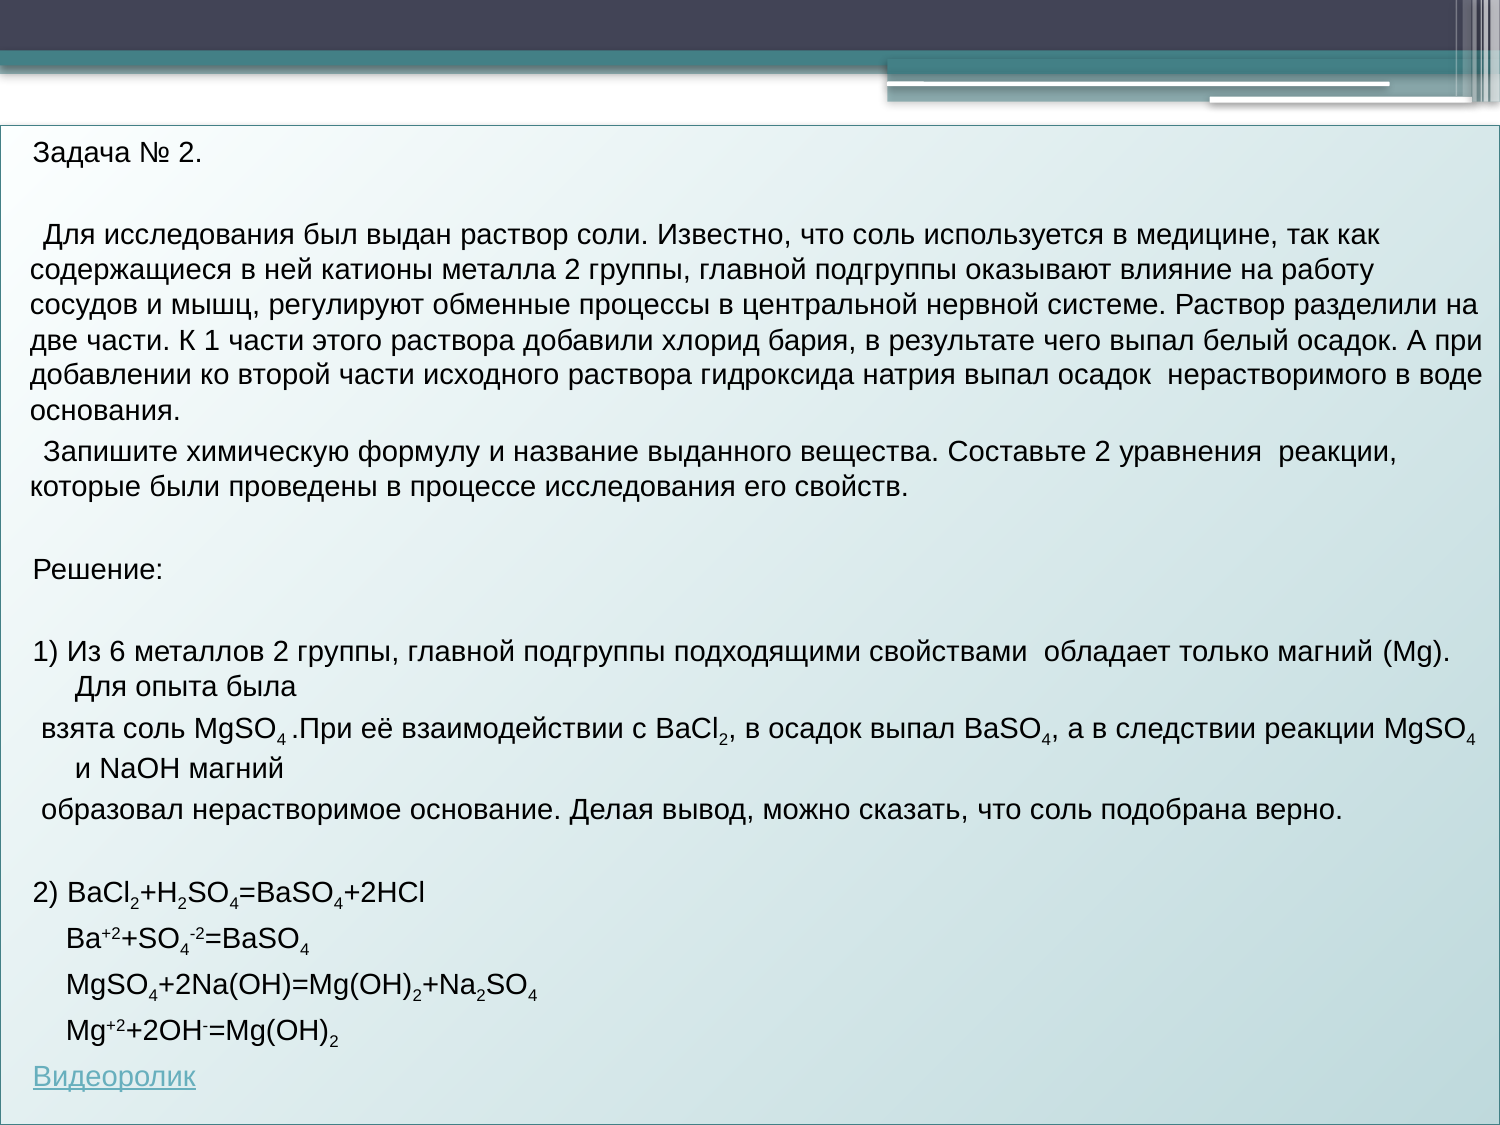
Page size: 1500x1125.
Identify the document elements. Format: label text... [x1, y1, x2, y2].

list Задача № 2. Для исследования был выдан раствор соли. Известно, что соль используется в медицине, так как содержащиеся в ней катионы металла 2 группы, главной подгруппы оказывают влияние на работу сосудов и мышц, регулируют обменные процессы в центральной нервной системе. Раствор разделили на две части. К 1 части этого раствора добавили хлорид бария, в результате чего выпал белый осадок. А при добавлении ко второй части исходного раствора гидроксида натрия выпал осадок нерастворимого в воде основания. Запишите химическую формулу и название выданного вещества. Составьте 2 уравнения реакции, которые были проведены в процессе исследования его свойств. Решение: 1) Из 6 металлов 2 группы, главной подгруппы подходящими свойствами обладает только магний (Mg). Для опыта была взята соль MgSO4 .При её взаимодействии с BaCl2, в осадок выпал BaSO4, а в следствии реакции MgSO4 и NaOH магний образовал нерастворимое основание. Делая вывод, можно сказать, что соль подобрана верно. 2) BaCl2+H2SO4=BaSO4+2HCl Ba+2+SO4-2=BaSO4 MgSO4+2Na(OH)=Mg(OH)2+Na2SO4 Mg+2+2OH-=Mg(OH)2 Видеоролик [0, 125, 1500, 1125]
